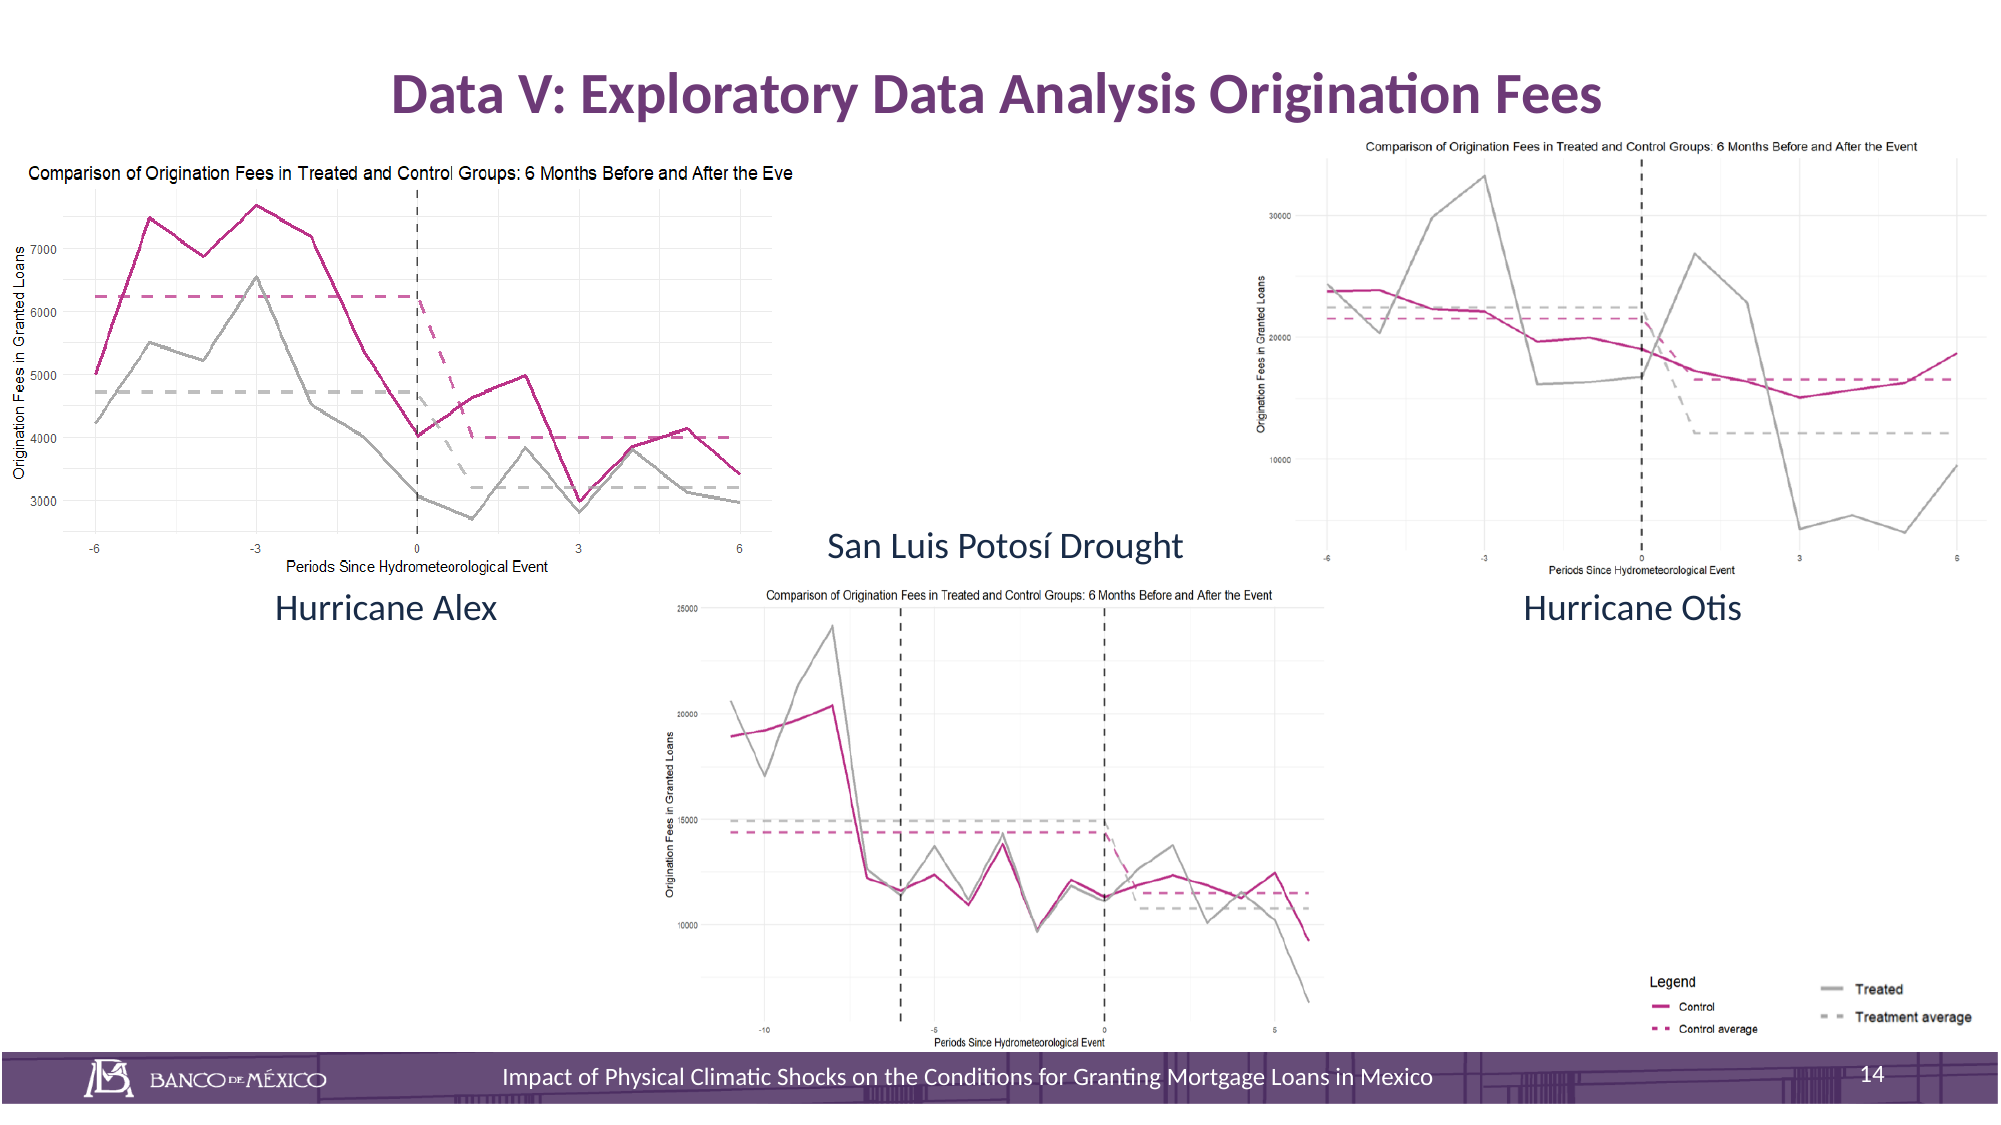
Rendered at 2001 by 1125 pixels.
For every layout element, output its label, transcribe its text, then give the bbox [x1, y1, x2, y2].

picture [1797, 972, 1983, 1043]
picture [1485, 1052, 1998, 1104]
text_box San Luis Potosí Drought [798, 513, 1219, 574]
slide_number 14 [1433, 1042, 1900, 1103]
picture [2, 1052, 1433, 1104]
picture [1251, 135, 1987, 579]
text_box Hurricane Alex [251, 592, 522, 635]
text_box Hurricane Otis [1497, 587, 1769, 635]
picture [1640, 968, 1768, 1040]
title Data V: Exploratory Data Analysis Origination Fees [97, 30, 1898, 149]
picture [4, 157, 1325, 1050]
text_box Impact of Physical Climatic Shocks on the Conditions for Granting Mortgage Loans in Mexico [452, 1060, 1485, 1121]
